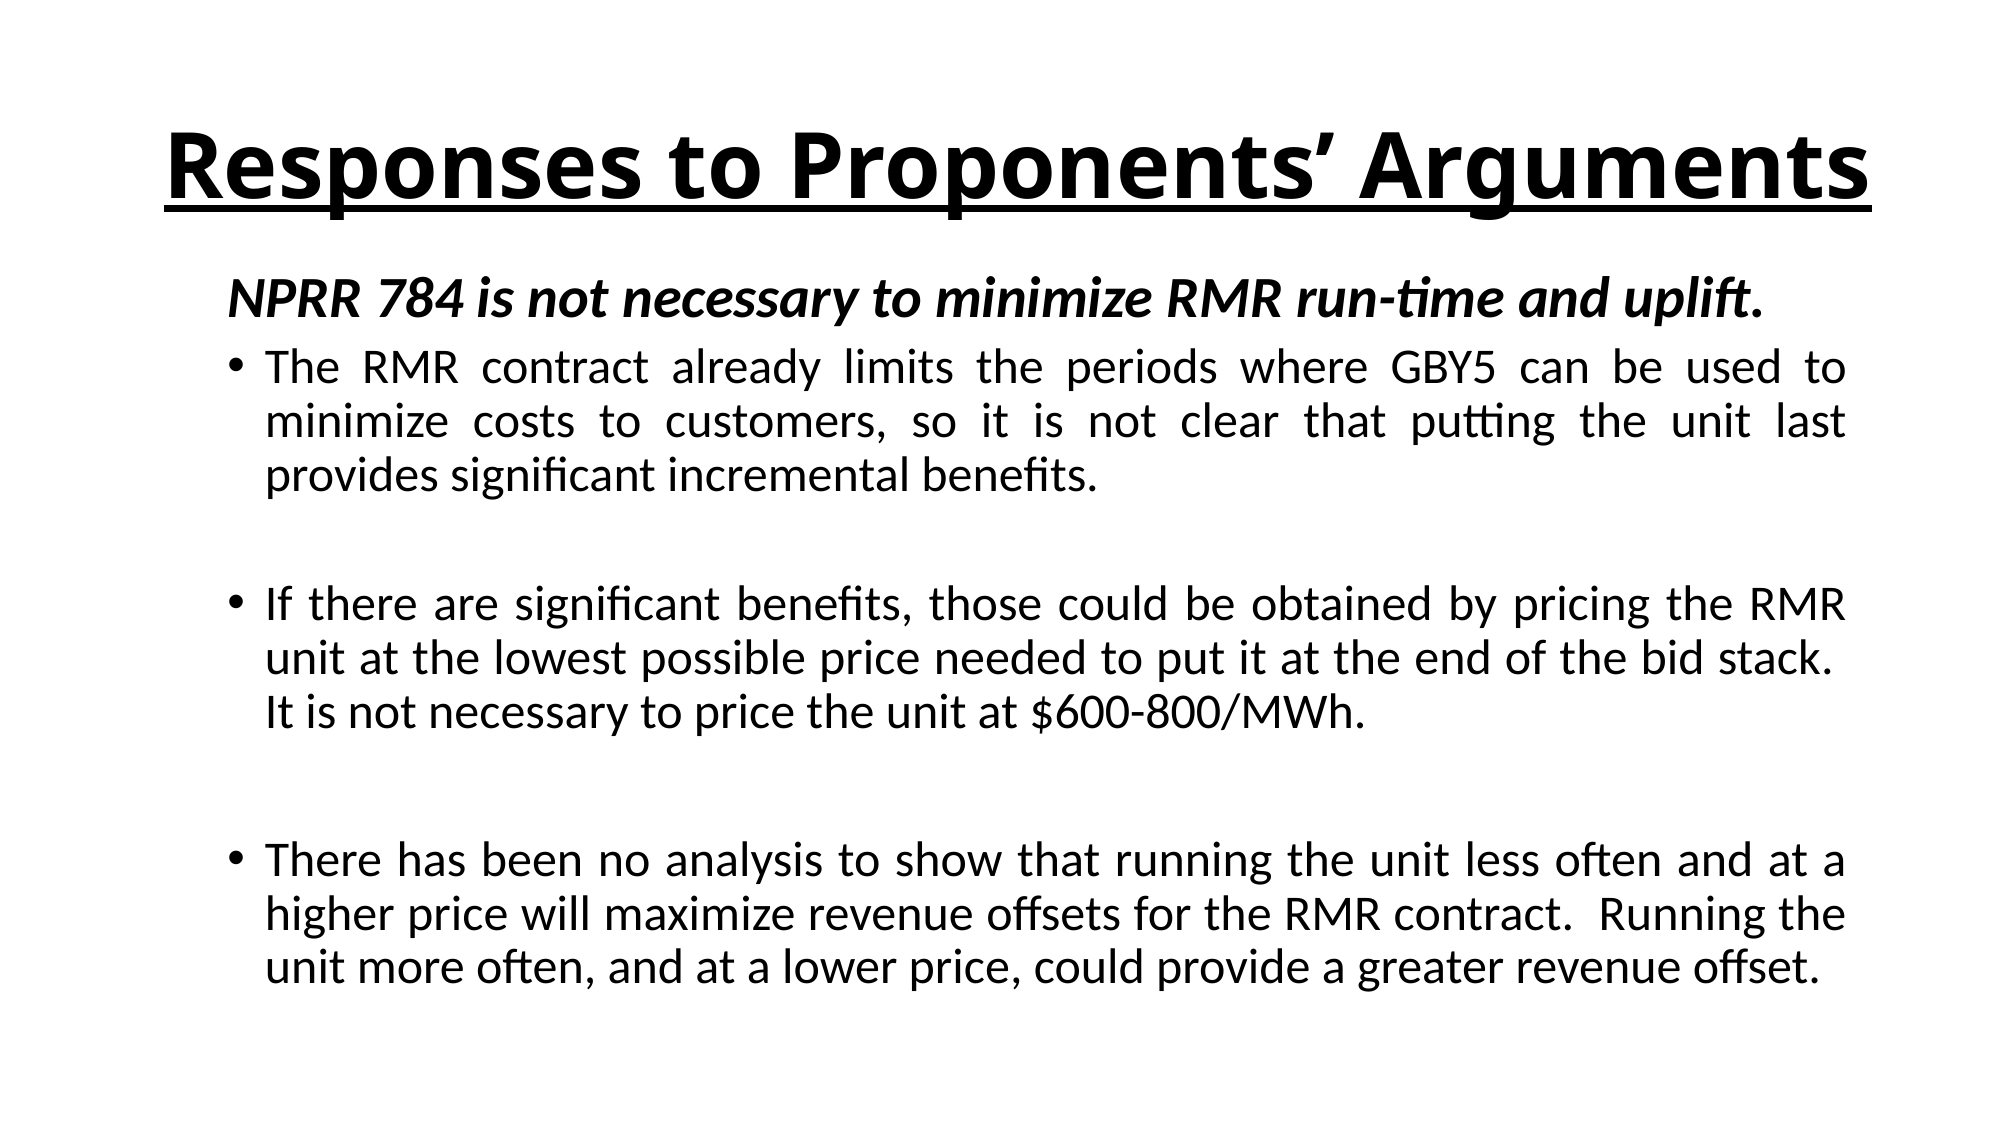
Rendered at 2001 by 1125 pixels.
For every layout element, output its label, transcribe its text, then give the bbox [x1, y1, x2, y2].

list NPRR 784 is not necessary to minimize RMR run-time and uplift. The RMR contract already limits the periods where GBY5 can be used to minimize costs to customers, so it is not clear that putting the unit last provides significant incremental benefits. If there are significant benefits, those could be obtained by pricing the RMR unit at the lowest possible price needed to put it at the end of the bid stack. It is not necessary to price the unit at $600-800/MWh. There has been no analysis to show that running the unit less often and at a higher price will maximize revenue offsets for the RMR contract. Running the unit more often, and at a lower price, could provide a greater revenue offset. [137, 259, 1863, 1029]
title Responses to Proponents’ Arguments [137, 59, 1899, 278]
